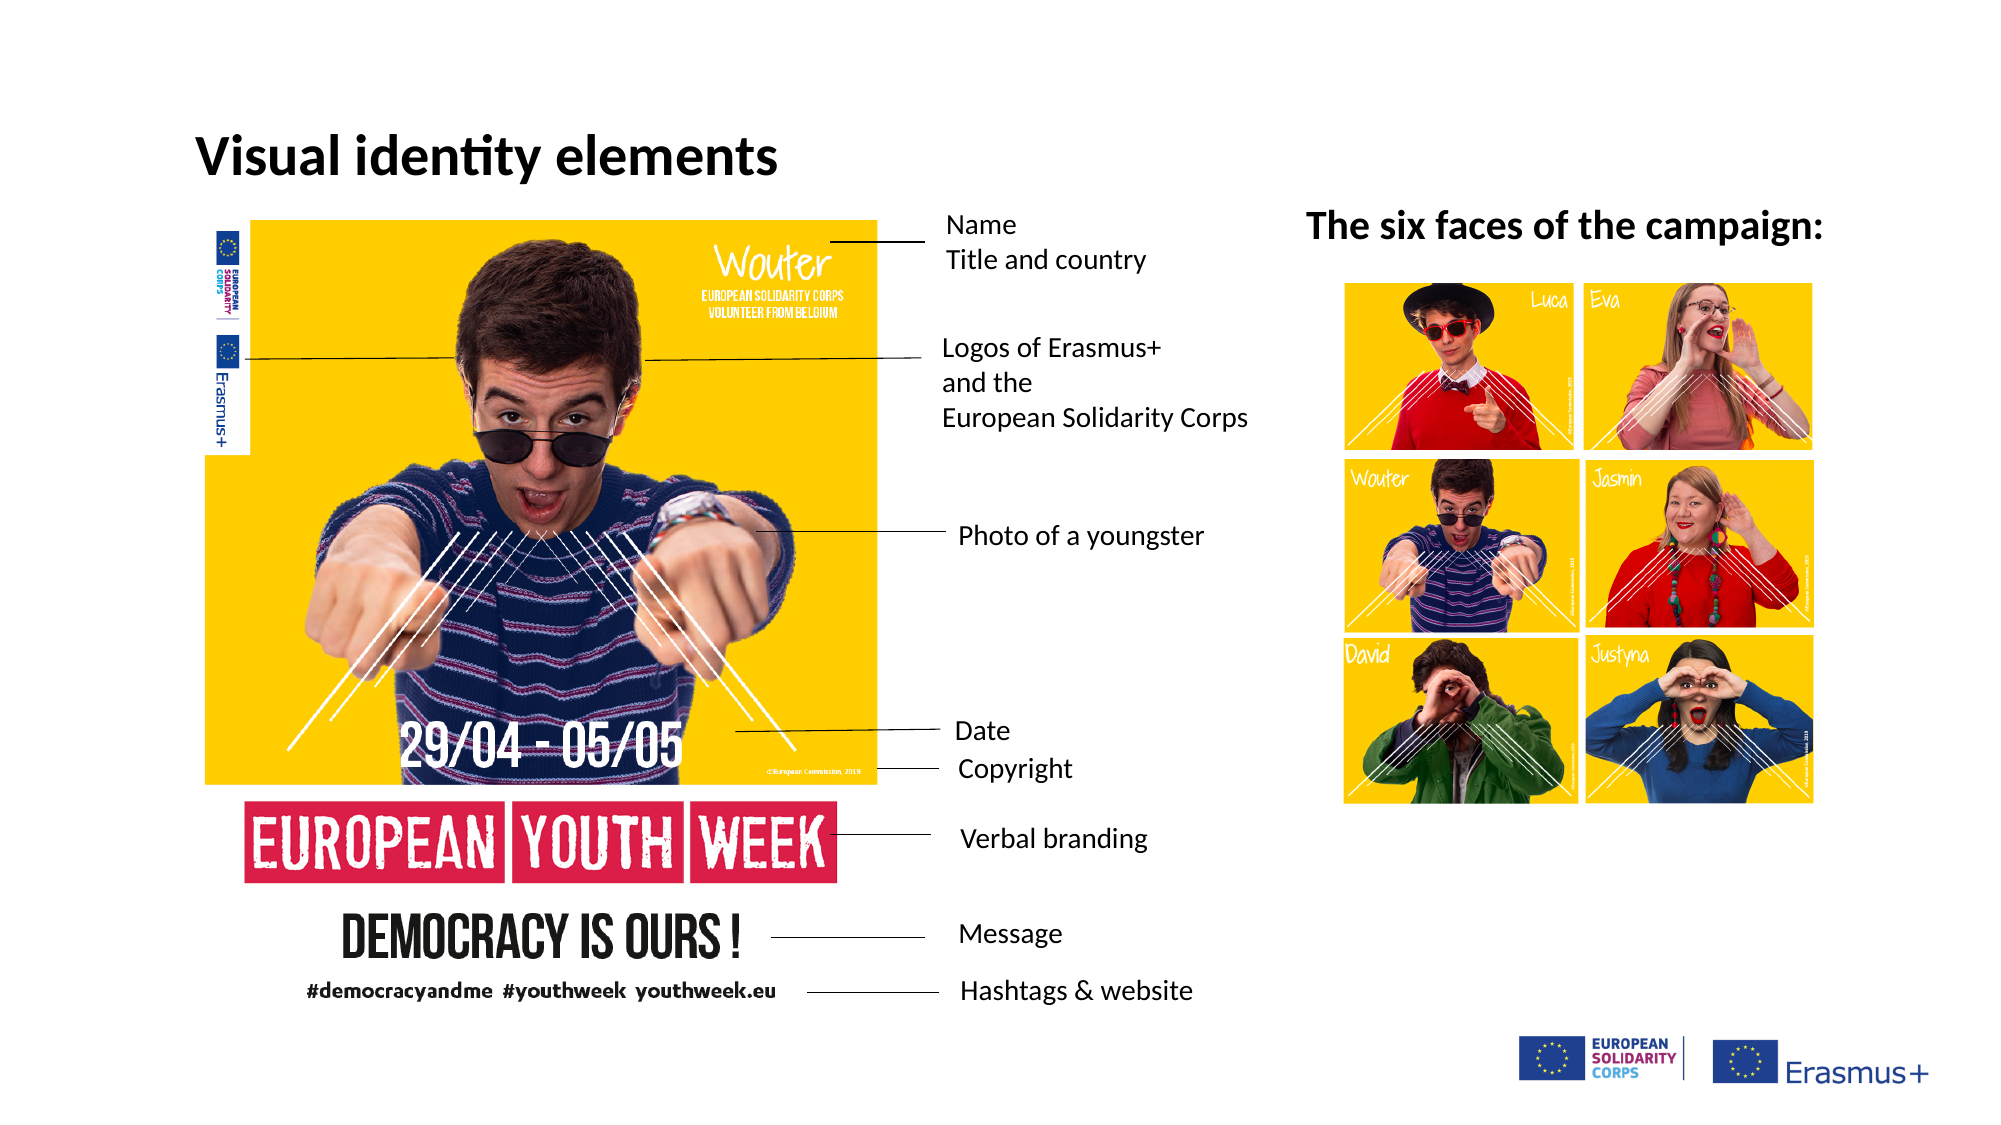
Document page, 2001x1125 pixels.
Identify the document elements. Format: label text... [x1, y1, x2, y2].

text_box Copyright [943, 741, 1343, 792]
text_box Verbal branding [945, 812, 1410, 862]
text_box Name Title and country [931, 197, 1396, 283]
picture [1343, 638, 1579, 805]
picture [204, 220, 878, 1084]
text_box Photo of a youngster [943, 509, 1344, 559]
text_box Logos of Erasmus+ and the European Solidarity Corps [927, 321, 1344, 441]
text_box Visual identity elements [21, 112, 981, 202]
picture [1344, 283, 1574, 450]
picture [1344, 459, 1580, 634]
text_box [645, 357, 922, 361]
picture [1585, 457, 1817, 631]
picture [1585, 635, 1817, 804]
picture [1583, 283, 1813, 450]
text_box Hashtags & website [945, 964, 1410, 1014]
picture [1497, 1014, 1943, 1096]
text_box Date [940, 704, 1343, 754]
text_box The six faces of the campaign: [1291, 190, 1910, 256]
text_box Message [943, 907, 1408, 958]
